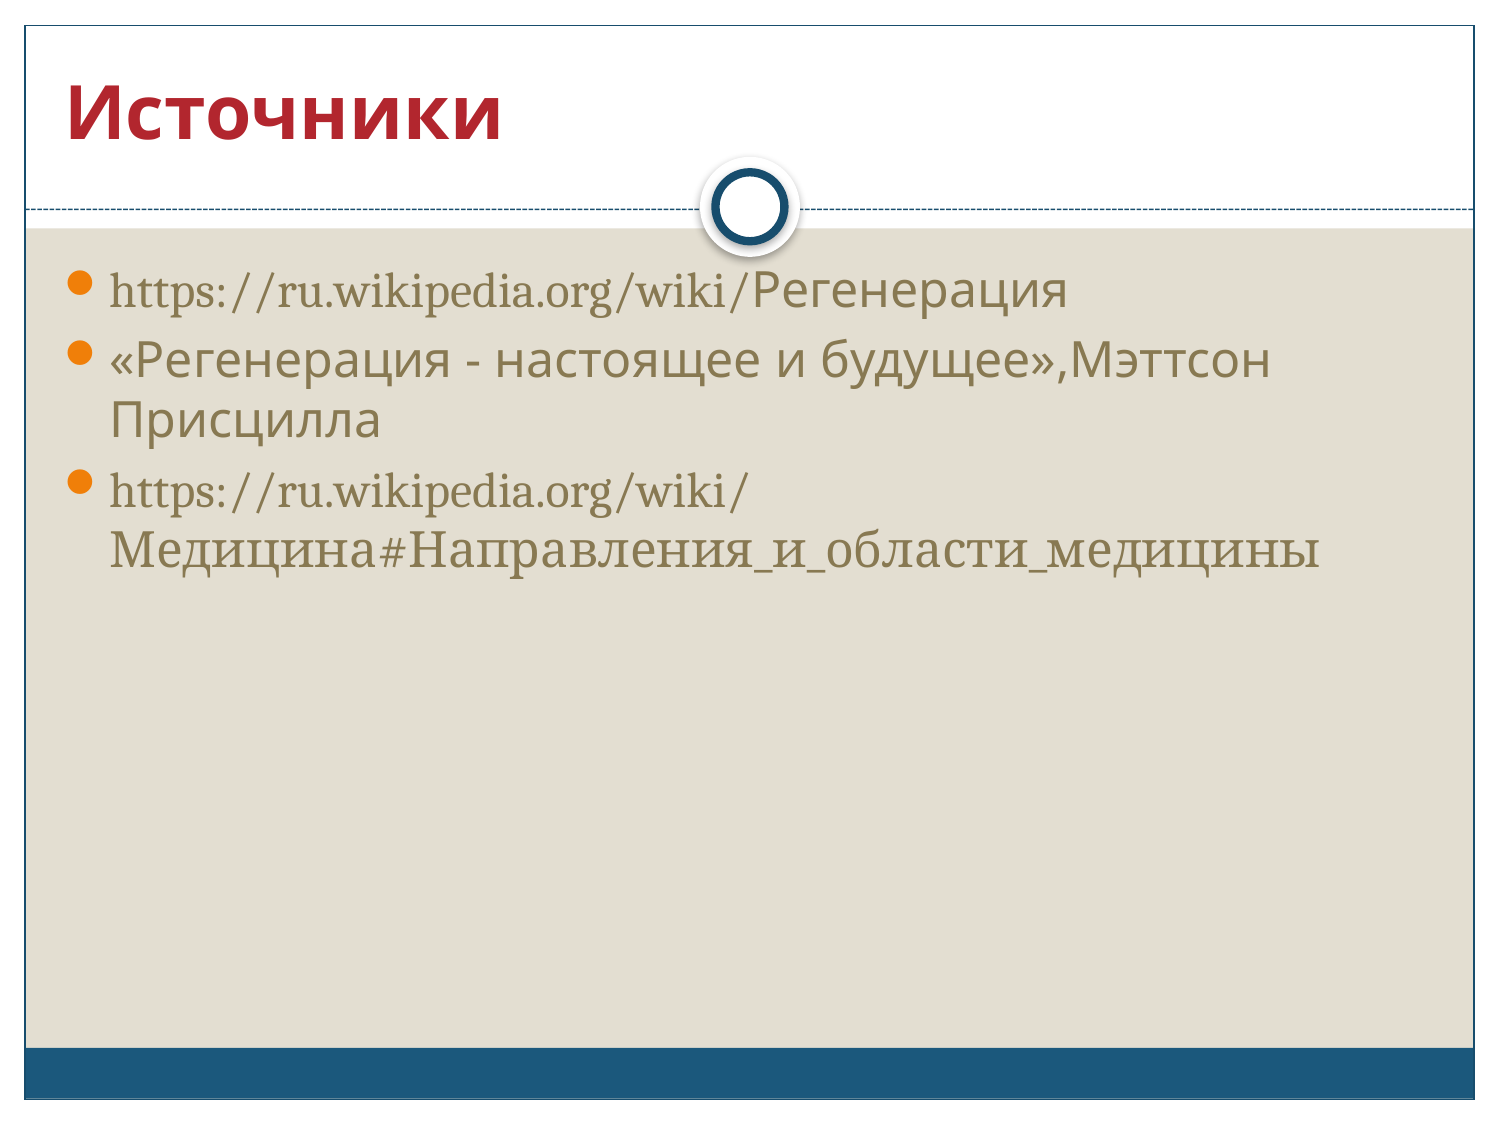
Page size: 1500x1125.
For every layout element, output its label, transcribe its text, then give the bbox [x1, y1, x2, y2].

list https://ru.wikipedia.org/wiki/Регенерация «Регенерация - настоящее и будущее»,Мэттсон Присцилла https://ru.wikipedia.org/wiki/Медицина#Направления_и_области_медицины [49, 250, 1445, 1001]
title Источники [49, 37, 1450, 162]
